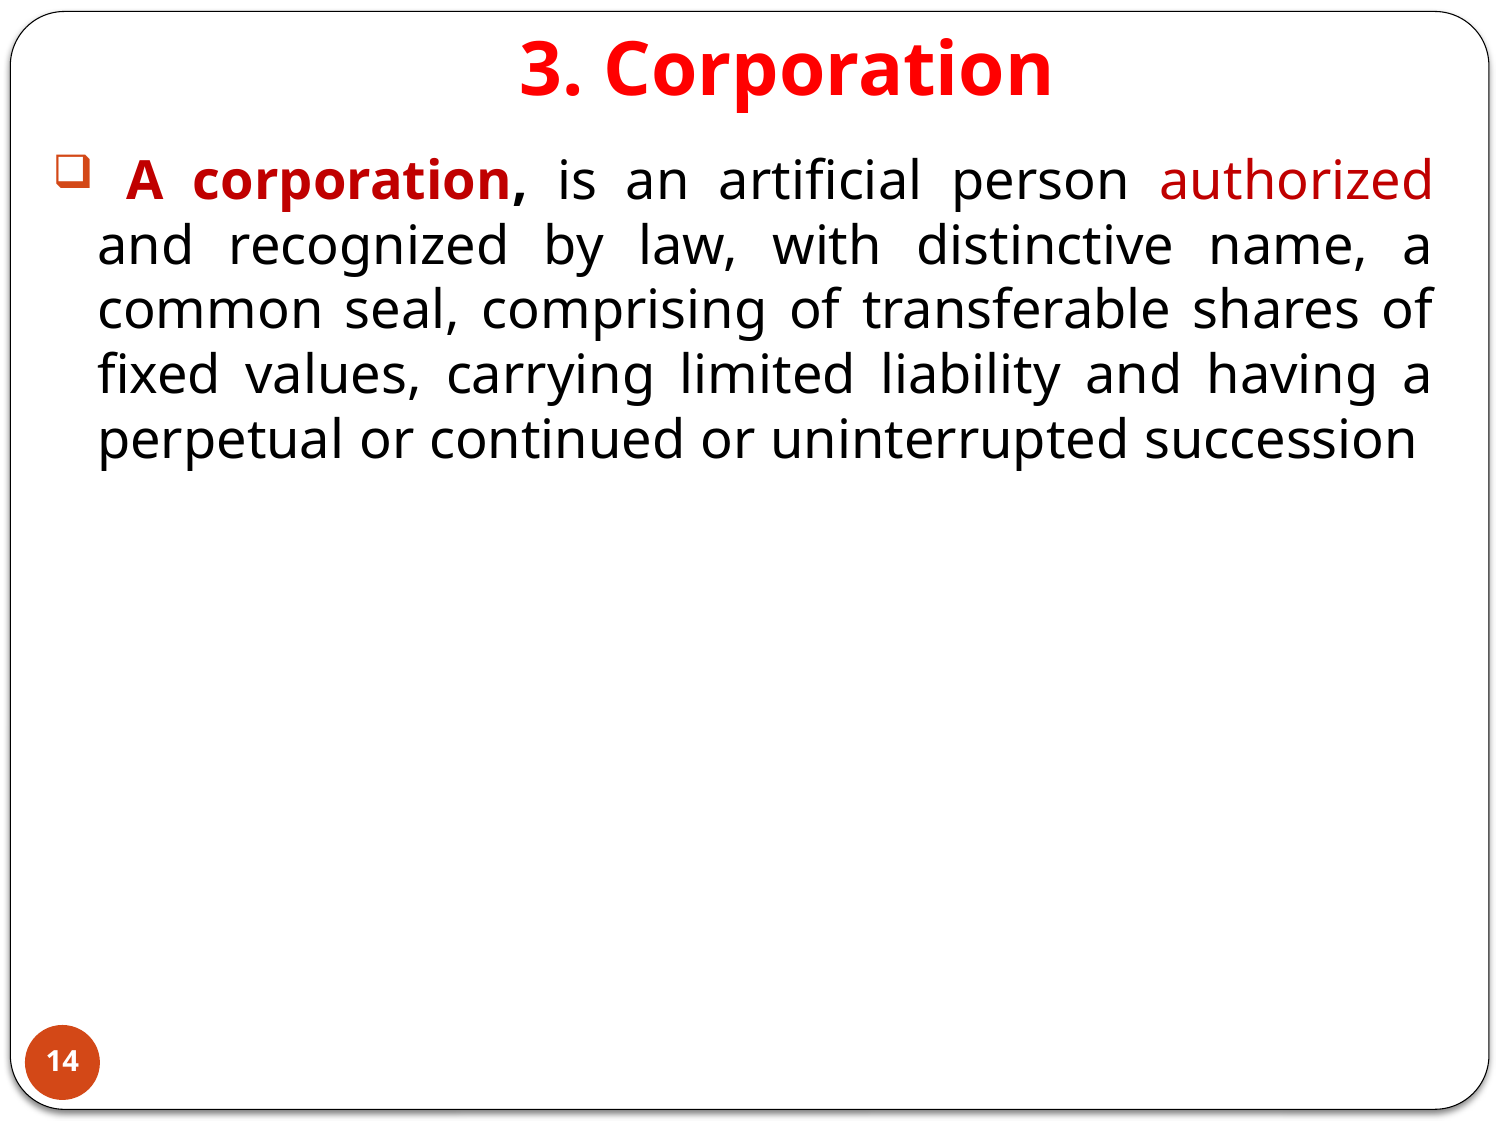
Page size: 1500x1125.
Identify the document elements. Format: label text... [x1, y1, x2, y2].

slide_number 14 [24, 1024, 100, 1100]
list A corporation, is an artificial person authorized and recognized by law, with distinctive name, a common seal, comprising of transferable shares of fixed values, carrying limited liability and having a perpetual or continued or uninterrupted succession life. A corporation is company controlled by a group of people who own shares in the company’s ownership. The shareholders dictate who runs the company and how it conducts business, then receive profits based on the shares of stock that they own. Corporations can raise funds more easily and readily than partnerships and sole proprietorships and often have access to more starting capital to boot. [37, 137, 1450, 1075]
title 3. Corporation [150, 37, 1425, 125]
